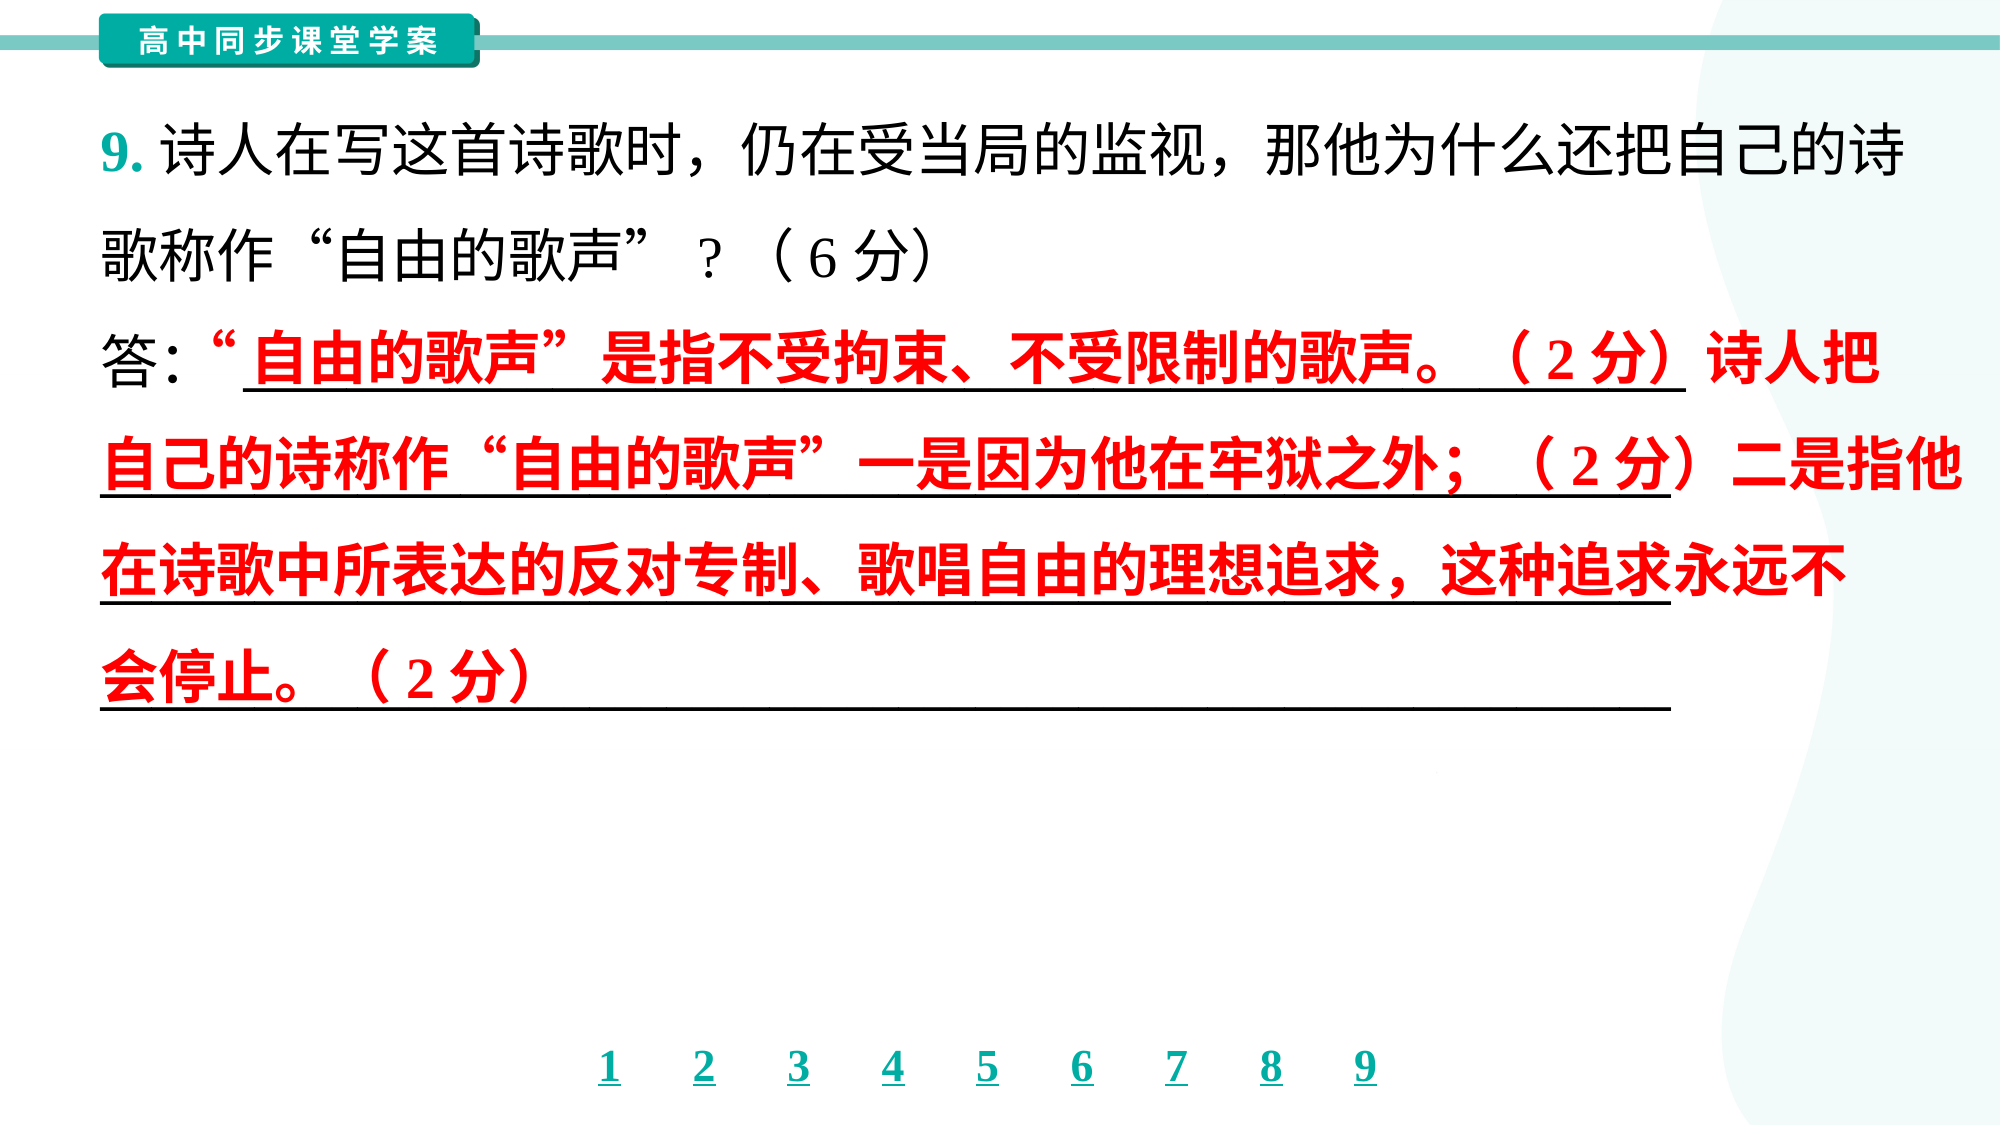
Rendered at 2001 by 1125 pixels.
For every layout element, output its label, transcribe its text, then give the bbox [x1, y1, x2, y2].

picture [0, 0, 2000, 1125]
text_box 9.诗人在写这首诗歌时，仍在受当局的监视，那他为什么还把自己的诗 歌称作“自由的歌声”?（6分） 答： ________________________________________________________ _____________________________________________________________ _____________________________________________________________ _____________________________________________________________ [100, 710, 1899, 715]
text_box 9.诗人在写这首诗歌时，仍在受当局的监视，那他为什么还把自己的诗 歌称作“自由的歌声”?（6分） 答： ________________________________________________________ _____________________________________________________________ _____________________________________________________________ _____________________________________________________________ [100, 76, 1899, 284]
text_box “自由的歌声”是指不受拘束、不受限制的歌声。（2分）诗人把 自己的诗称作“自由的歌声”一是因为他在牢狱之外；（2分）二是指他 在诗歌中所表达的反对专制、歌唱自由的理想追求，这种追求永远不 会停止。（2分） [100, 284, 1899, 710]
